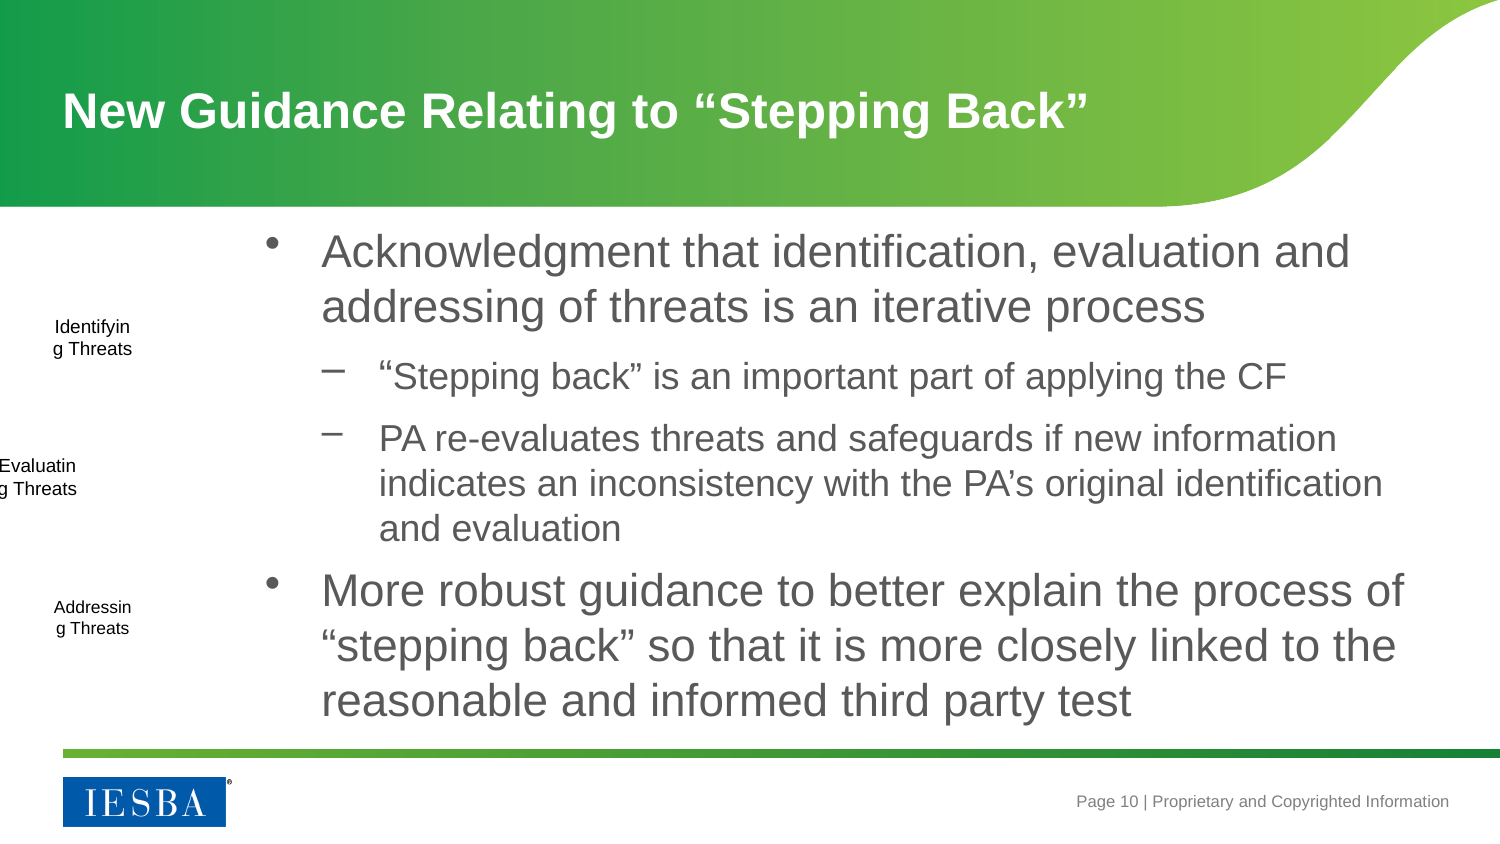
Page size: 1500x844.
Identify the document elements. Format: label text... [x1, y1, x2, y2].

title New Guidance Relating to “Stepping Back” [62, 75, 1300, 142]
picture [0, 0, 1500, 207]
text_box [0, 181, 313, 685]
picture [63, 777, 232, 827]
list Acknowledgment that identification, evaluation and addressing of threats is an iterative process “Stepping back” is an important part of applying the CF PA re-evaluates threats and safeguards if new information indicates an inconsistency with the PA’s original identification and evaluation More robust guidance to better explain the process of “stepping back” so that it is more closely linked to the reasonable and informed third party test [249, 213, 1463, 752]
